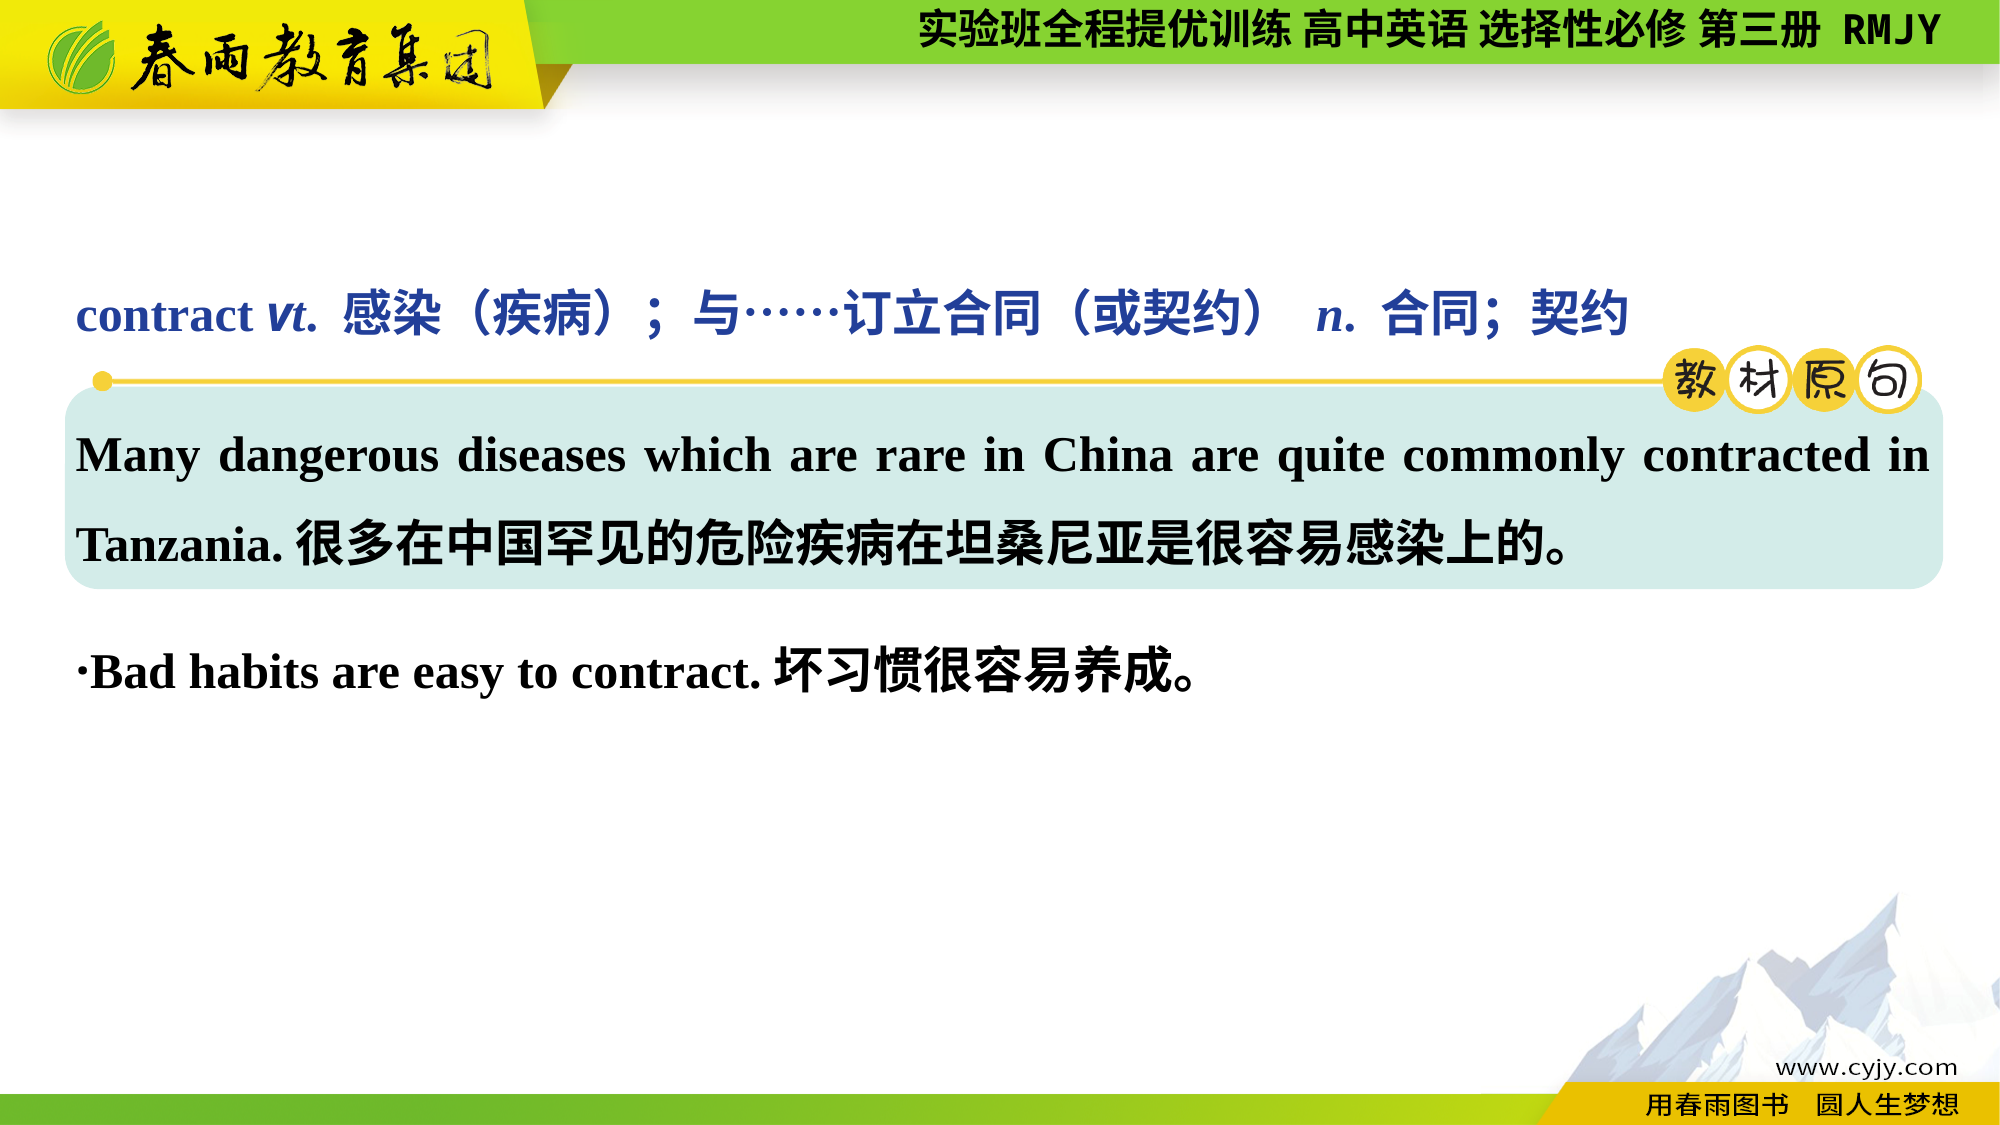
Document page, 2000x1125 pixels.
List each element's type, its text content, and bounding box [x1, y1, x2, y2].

text_box [75, 580, 1933, 590]
text_box Many dangerous diseases which are rare in China are quite commonly contracted in Tanzania.很多在中国罕见的危险疾病在坦桑尼亚是很容易感染上的。 [60, 384, 1945, 580]
picture [0, 0, 2000, 1125]
list contract vt. 感染（疾病）；与……订立合同（或契约） n. 合同；契约 [60, 243, 1945, 340]
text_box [92, 344, 1923, 444]
text_box ·Bad habits are easy to contract.坏习惯很容易养成。 [60, 600, 1945, 706]
